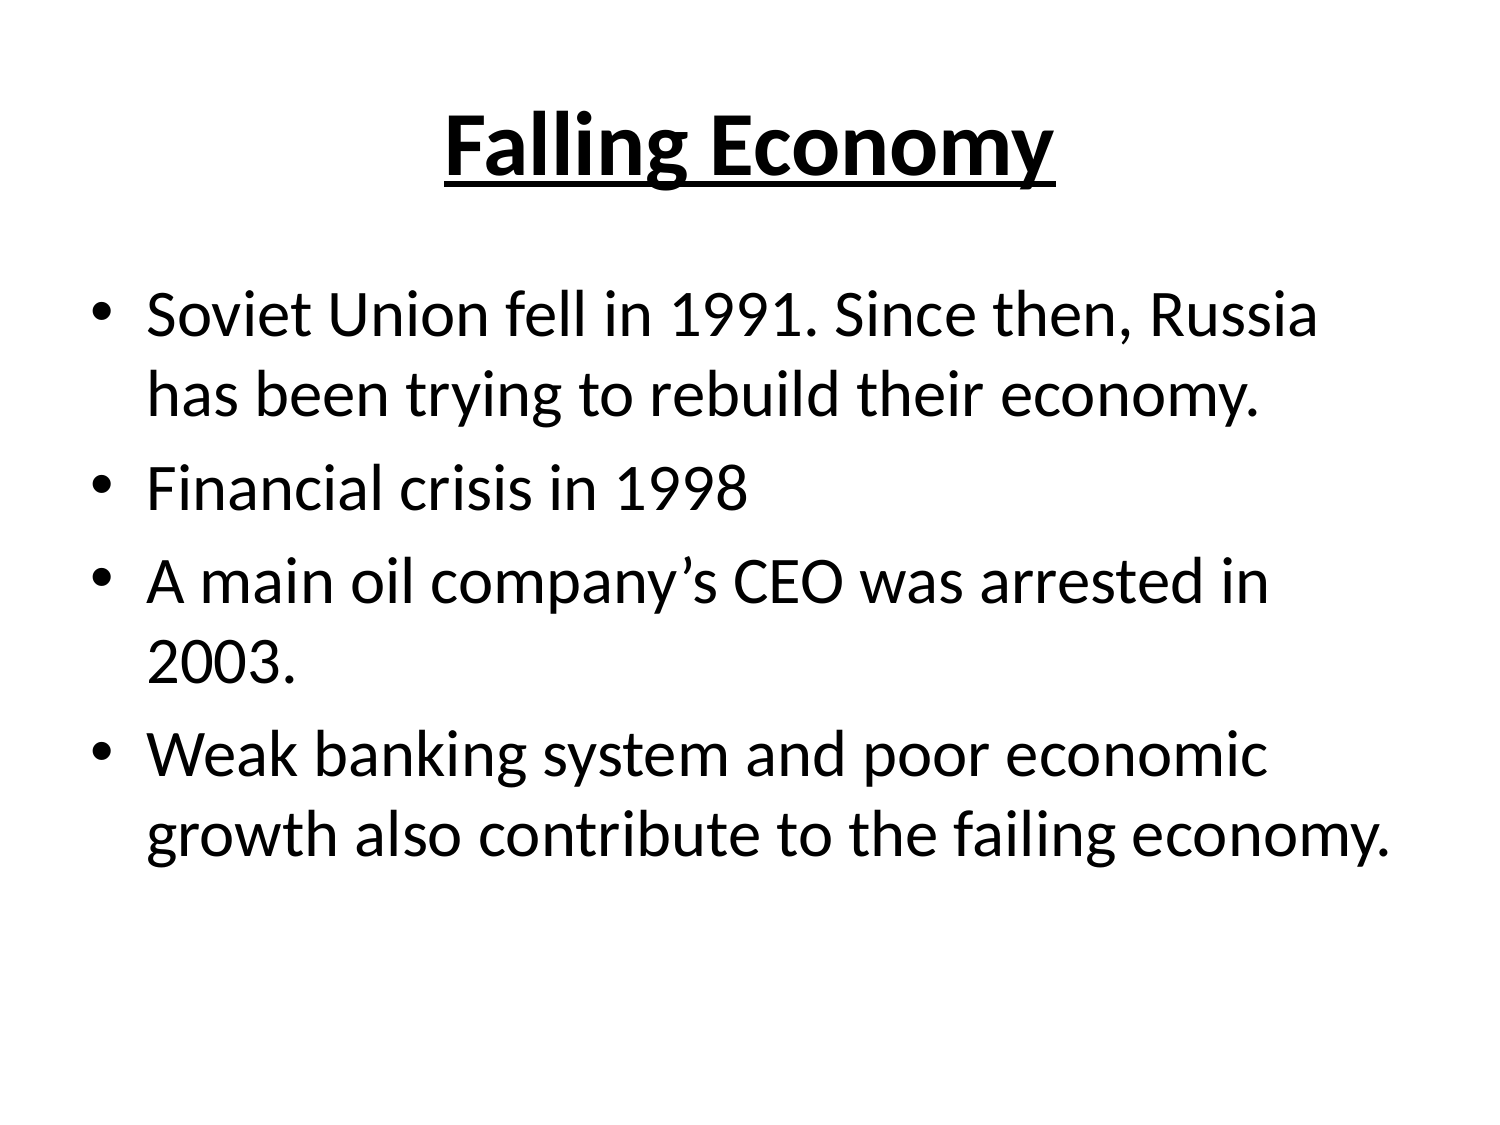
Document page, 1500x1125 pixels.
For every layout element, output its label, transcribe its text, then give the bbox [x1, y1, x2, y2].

title Falling Economy [74, 44, 1426, 233]
list Soviet Union fell in 1991. Since then, Russia has been trying to rebuild their economy. Financial crisis in 1998 A main oil company’s CEO was arrested in 2003. Weak banking system and poor economic growth also contribute to the failing economy. [74, 262, 1426, 1006]
